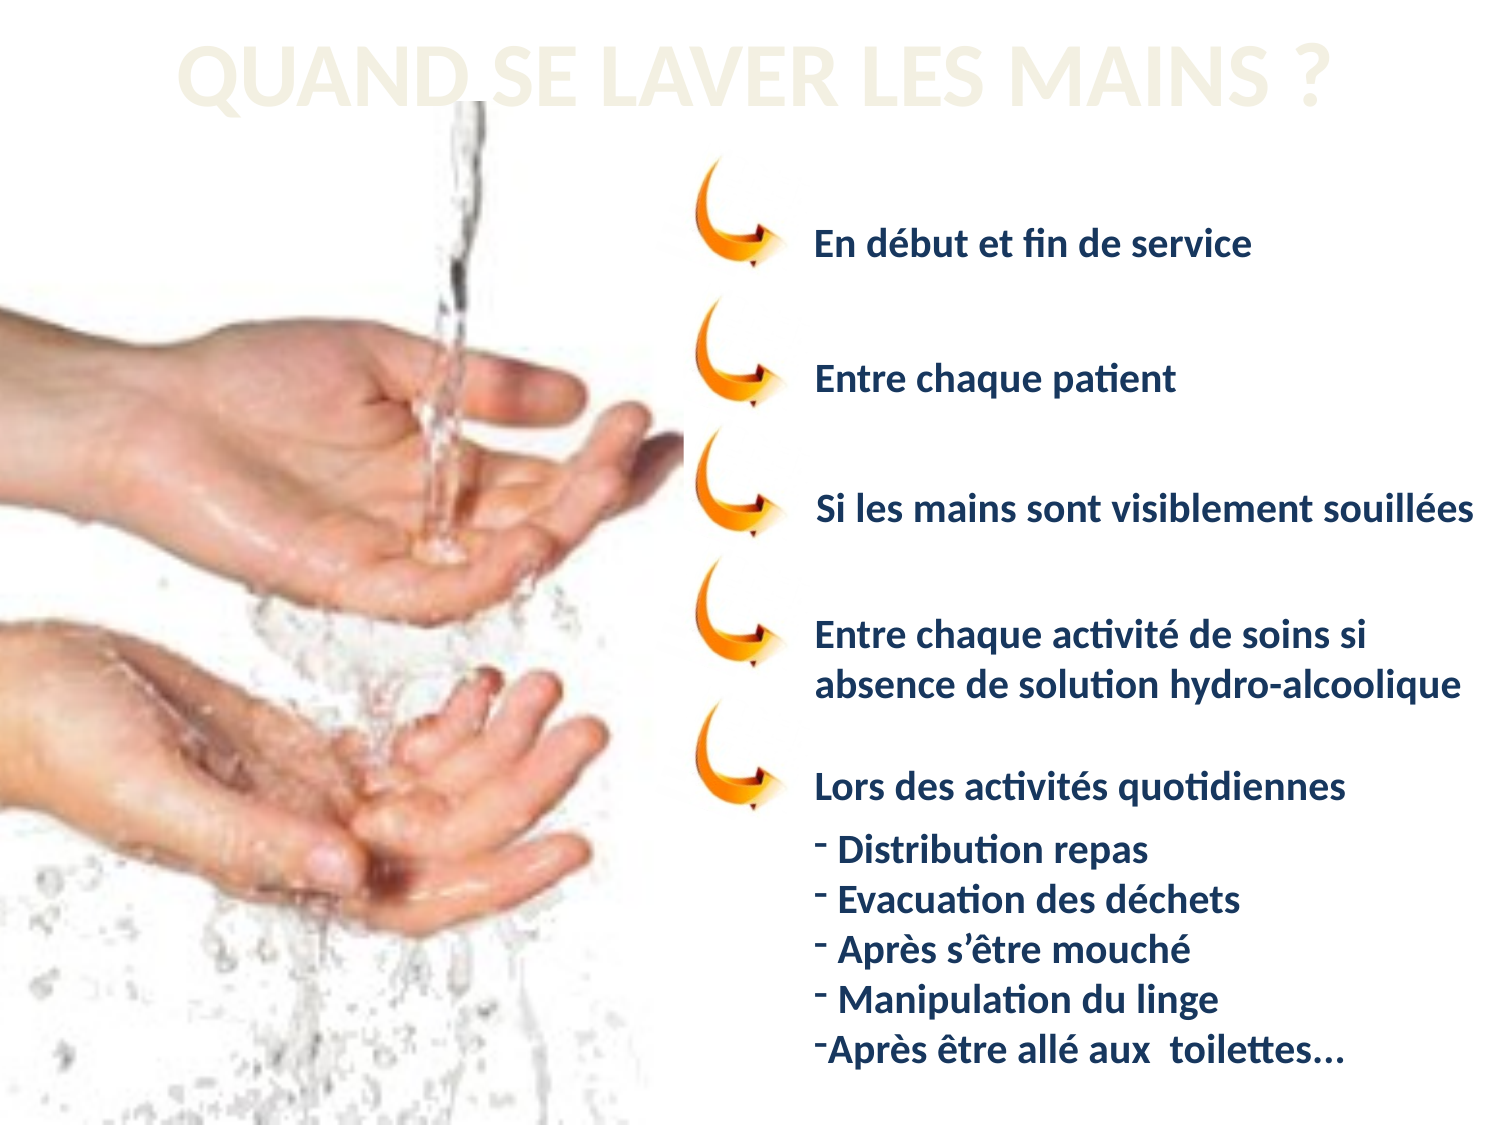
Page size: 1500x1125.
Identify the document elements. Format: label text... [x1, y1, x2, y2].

text_box Entre chaque patient [801, 343, 1192, 409]
text_box Distribution repas Evacuation des déchets Après s’être mouché Manipulation du linge Après être allé aux toilettes... [799, 814, 1362, 1080]
text_box Lors des activités quotidiennes [801, 751, 1362, 814]
picture [0, 101, 818, 1125]
text_box Entre chaque activité de soins si absence de solution hydro-alcoolique [799, 599, 1477, 715]
text_box Si les mains sont visiblement souillées [801, 473, 1490, 538]
text_box QUAND SE LAVER LES MAINS ? [112, 7, 1400, 133]
text_box En début et fin de service [801, 208, 1268, 273]
